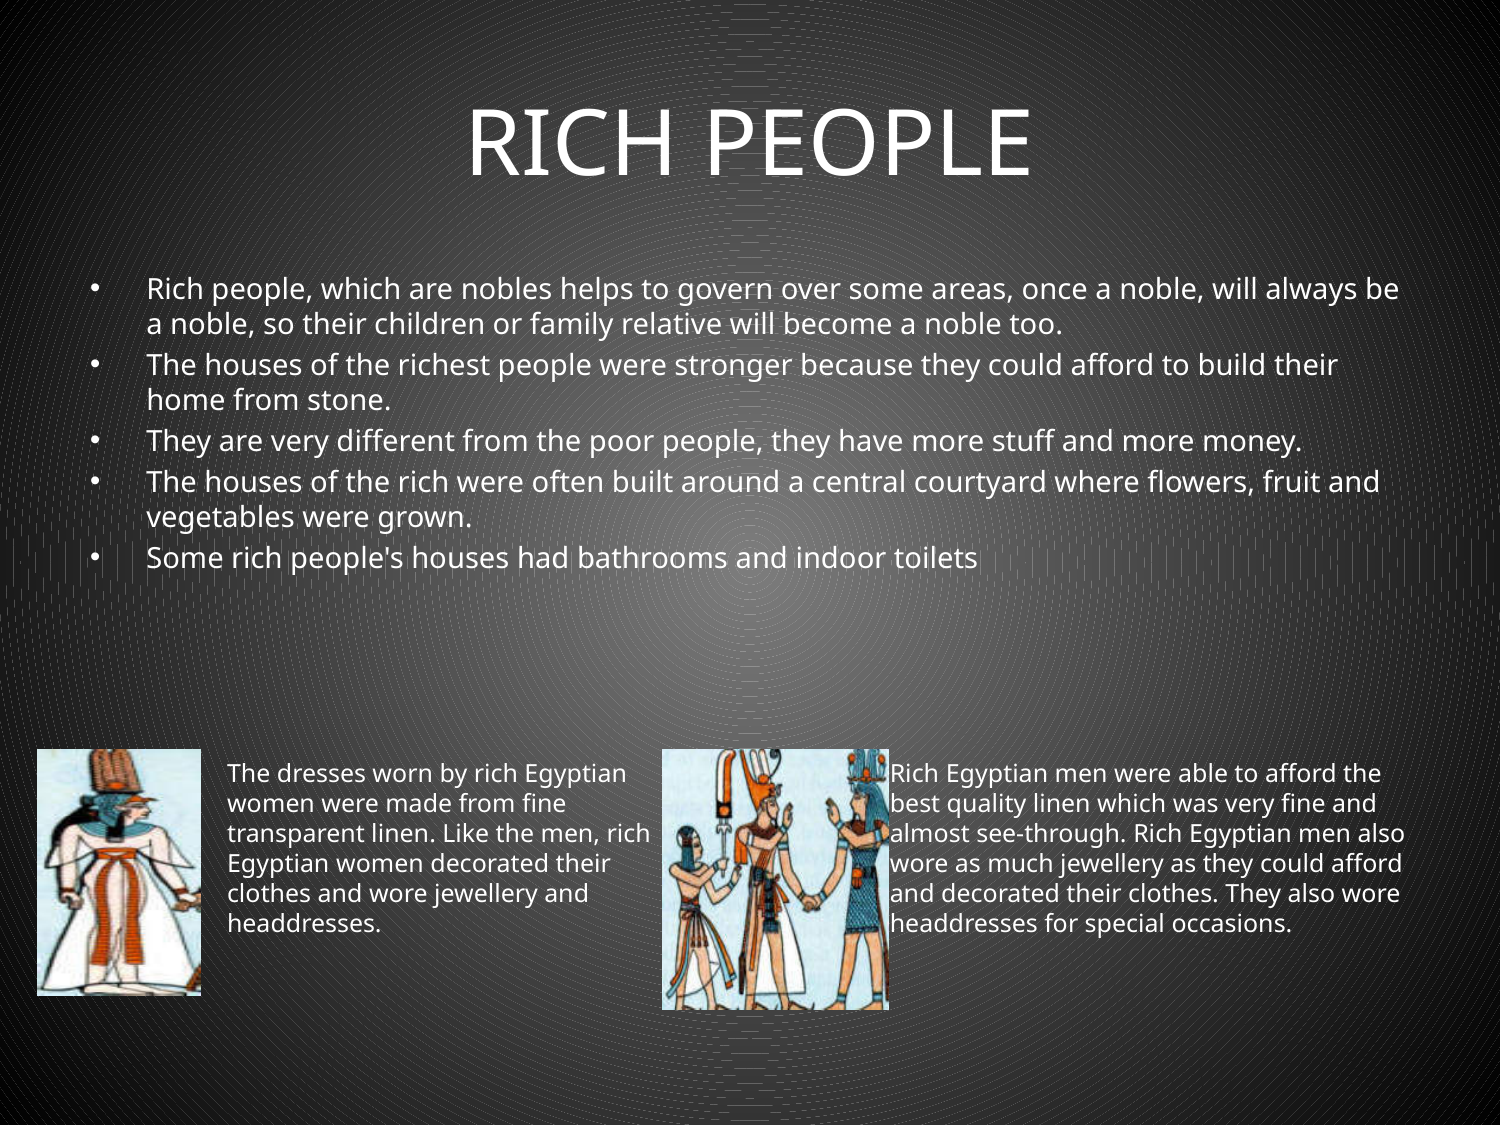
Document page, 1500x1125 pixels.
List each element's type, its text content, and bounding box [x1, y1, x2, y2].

list Rich people, which are nobles helps to govern over some areas, once a noble, will always be a noble, so their children or family relative will become a noble too. The houses of the richest people were stronger because they could afford to build their home from stone. They are very different from the poor people, they have more stuff and more money. The houses of the rich were often built around a central courtyard where flowers, fruit and vegetables were grown. Some rich people's houses had bathrooms and indoor toilets [75, 262, 1425, 1005]
picture [662, 749, 889, 1010]
text_box Rich Egyptian men were able to afford the best quality linen which was very fine and almost see-through. Rich Egyptian men also wore as much jewellery as they could afford and decorated their clothes. They also wore headdresses for special occasions. [889, 749, 1451, 945]
text_box The dresses worn by rich Egyptian women were made from fine transparent linen. Like the men, rich Egyptian women decorated their clothes and wore jewellery and headdresses. [212, 749, 661, 990]
title RICH PEOPLE [75, 45, 1425, 233]
picture [37, 749, 201, 996]
